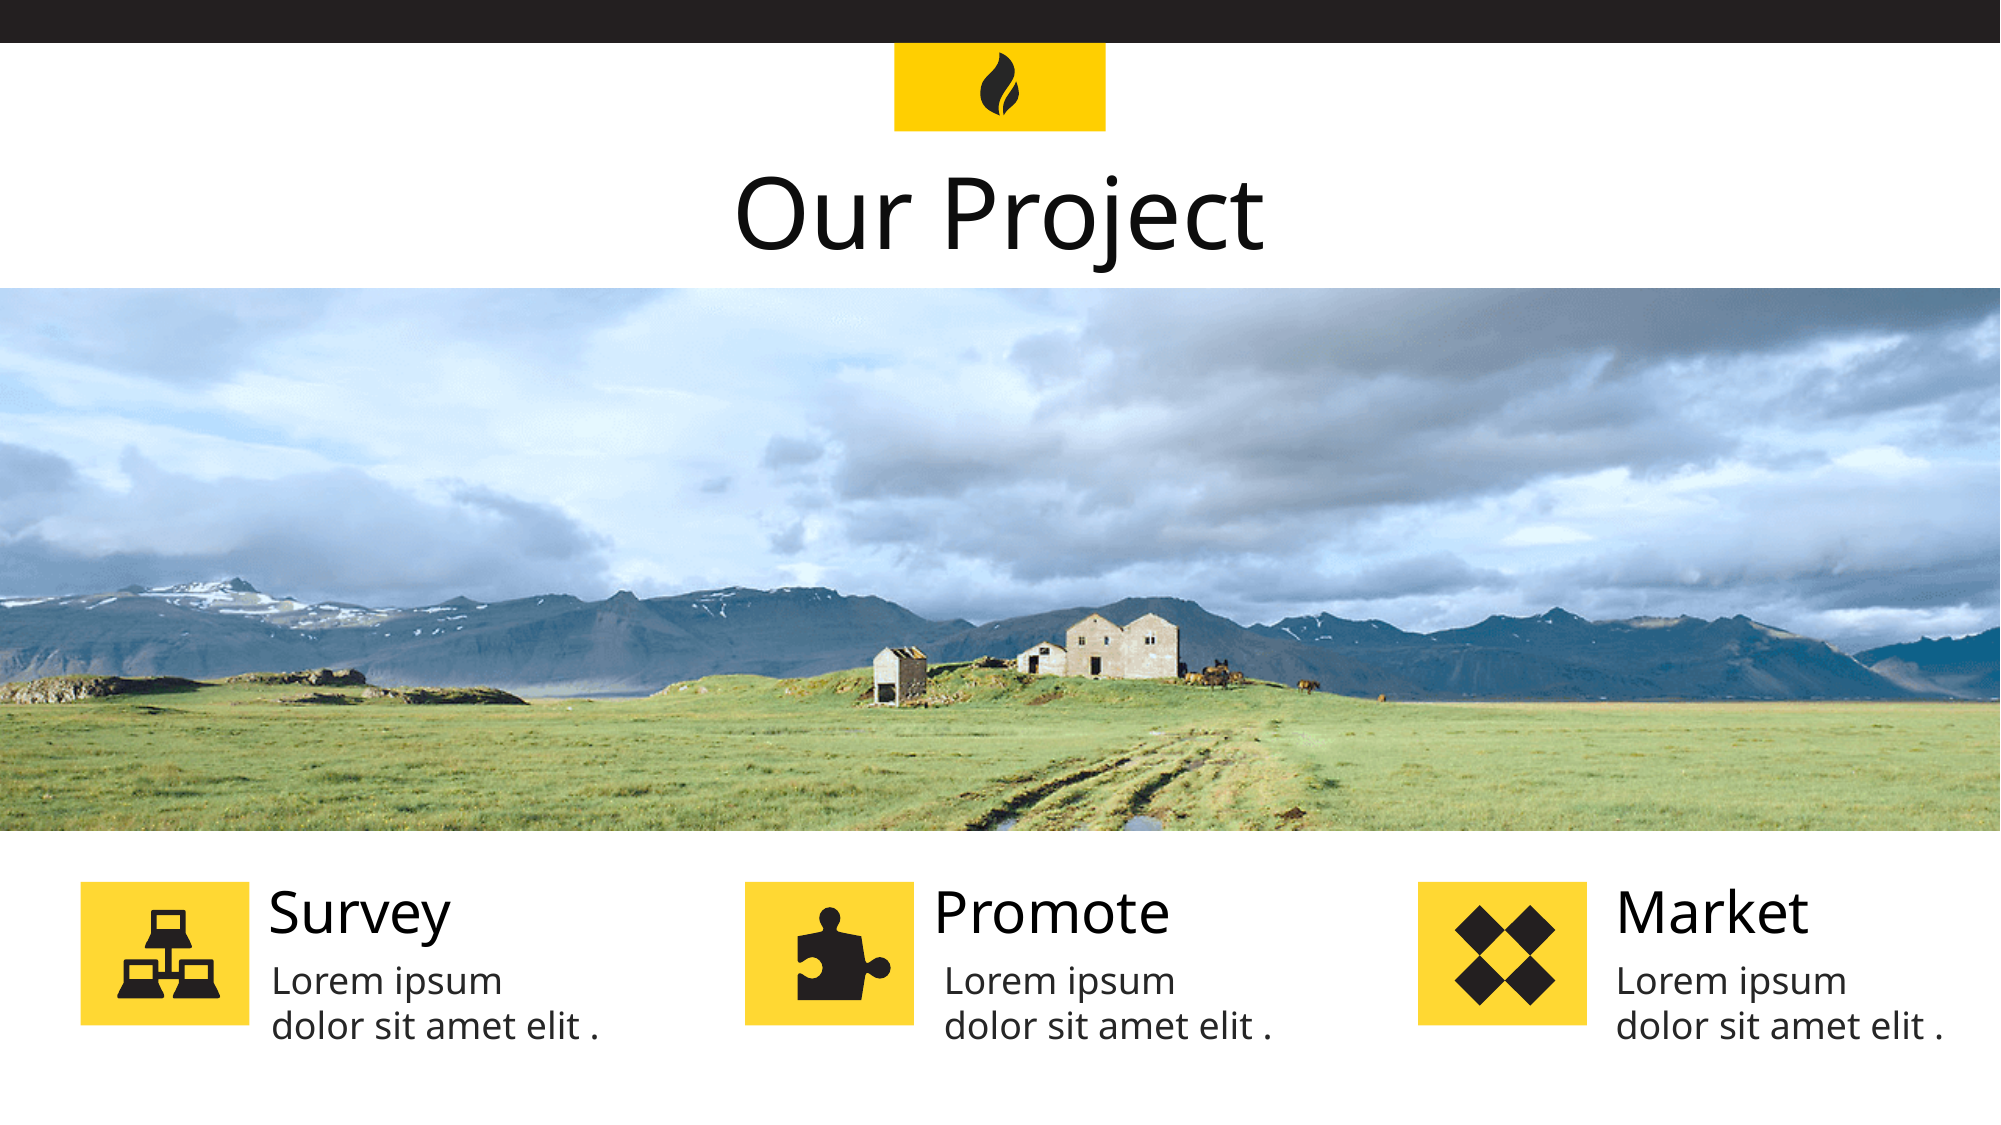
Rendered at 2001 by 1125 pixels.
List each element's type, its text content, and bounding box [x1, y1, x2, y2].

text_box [745, 867, 1288, 1056]
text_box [80, 867, 615, 1056]
text_box [893, 42, 1107, 132]
text_box Our Project [718, 141, 1320, 277]
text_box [1418, 867, 1960, 1056]
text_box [976, 52, 1025, 116]
picture [0, 288, 2000, 831]
text_box [0, 0, 2000, 44]
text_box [1454, 904, 1556, 1006]
